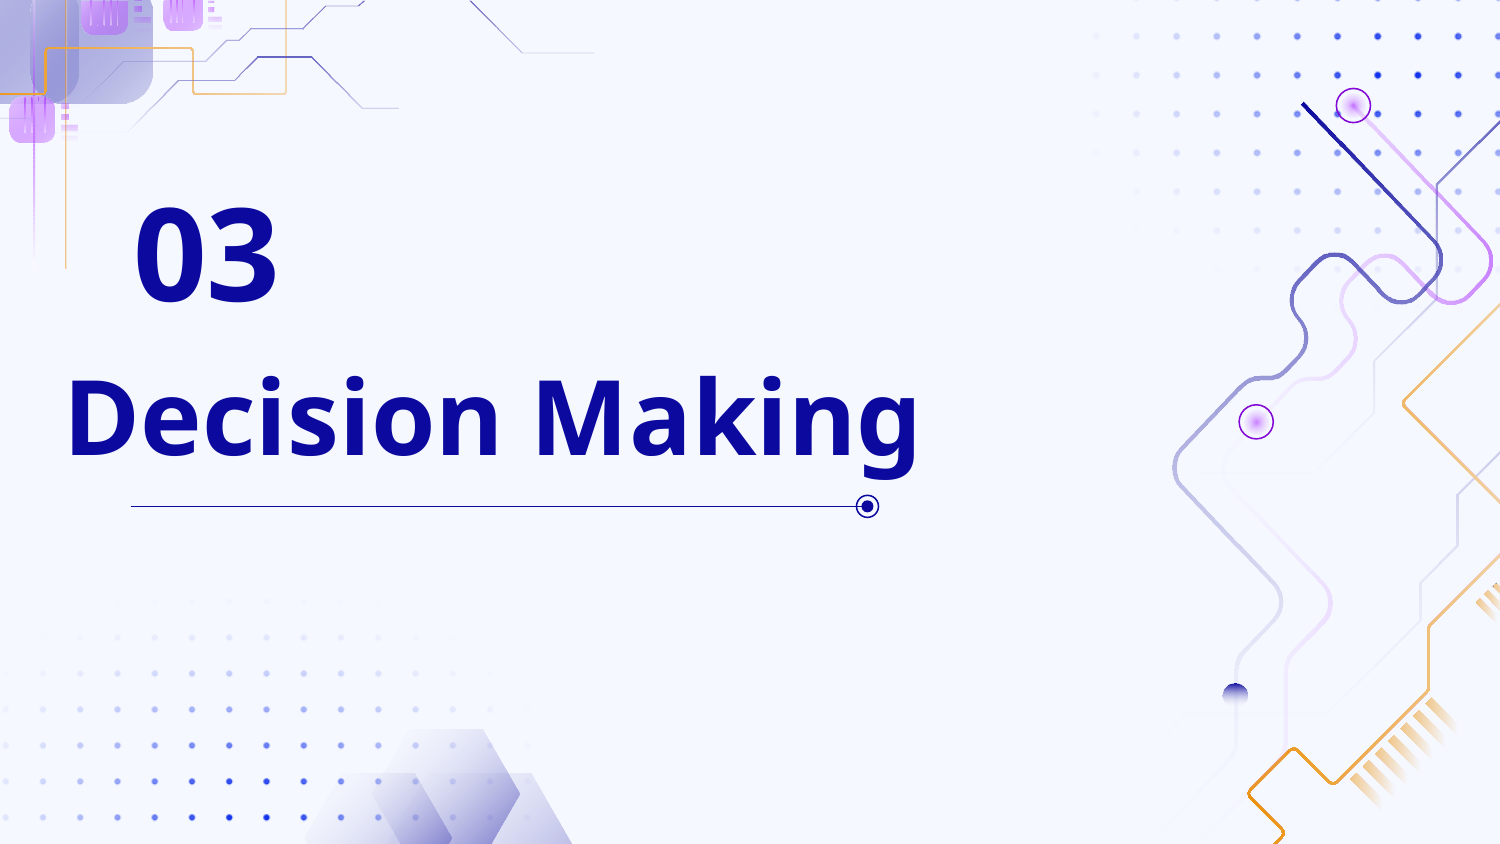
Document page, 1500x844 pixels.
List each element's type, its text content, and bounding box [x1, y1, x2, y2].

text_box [0, 549, 583, 844]
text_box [130, 495, 879, 518]
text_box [1063, 0, 1500, 844]
title 03 [118, 168, 398, 332]
title Decision Making [48, 344, 1058, 483]
